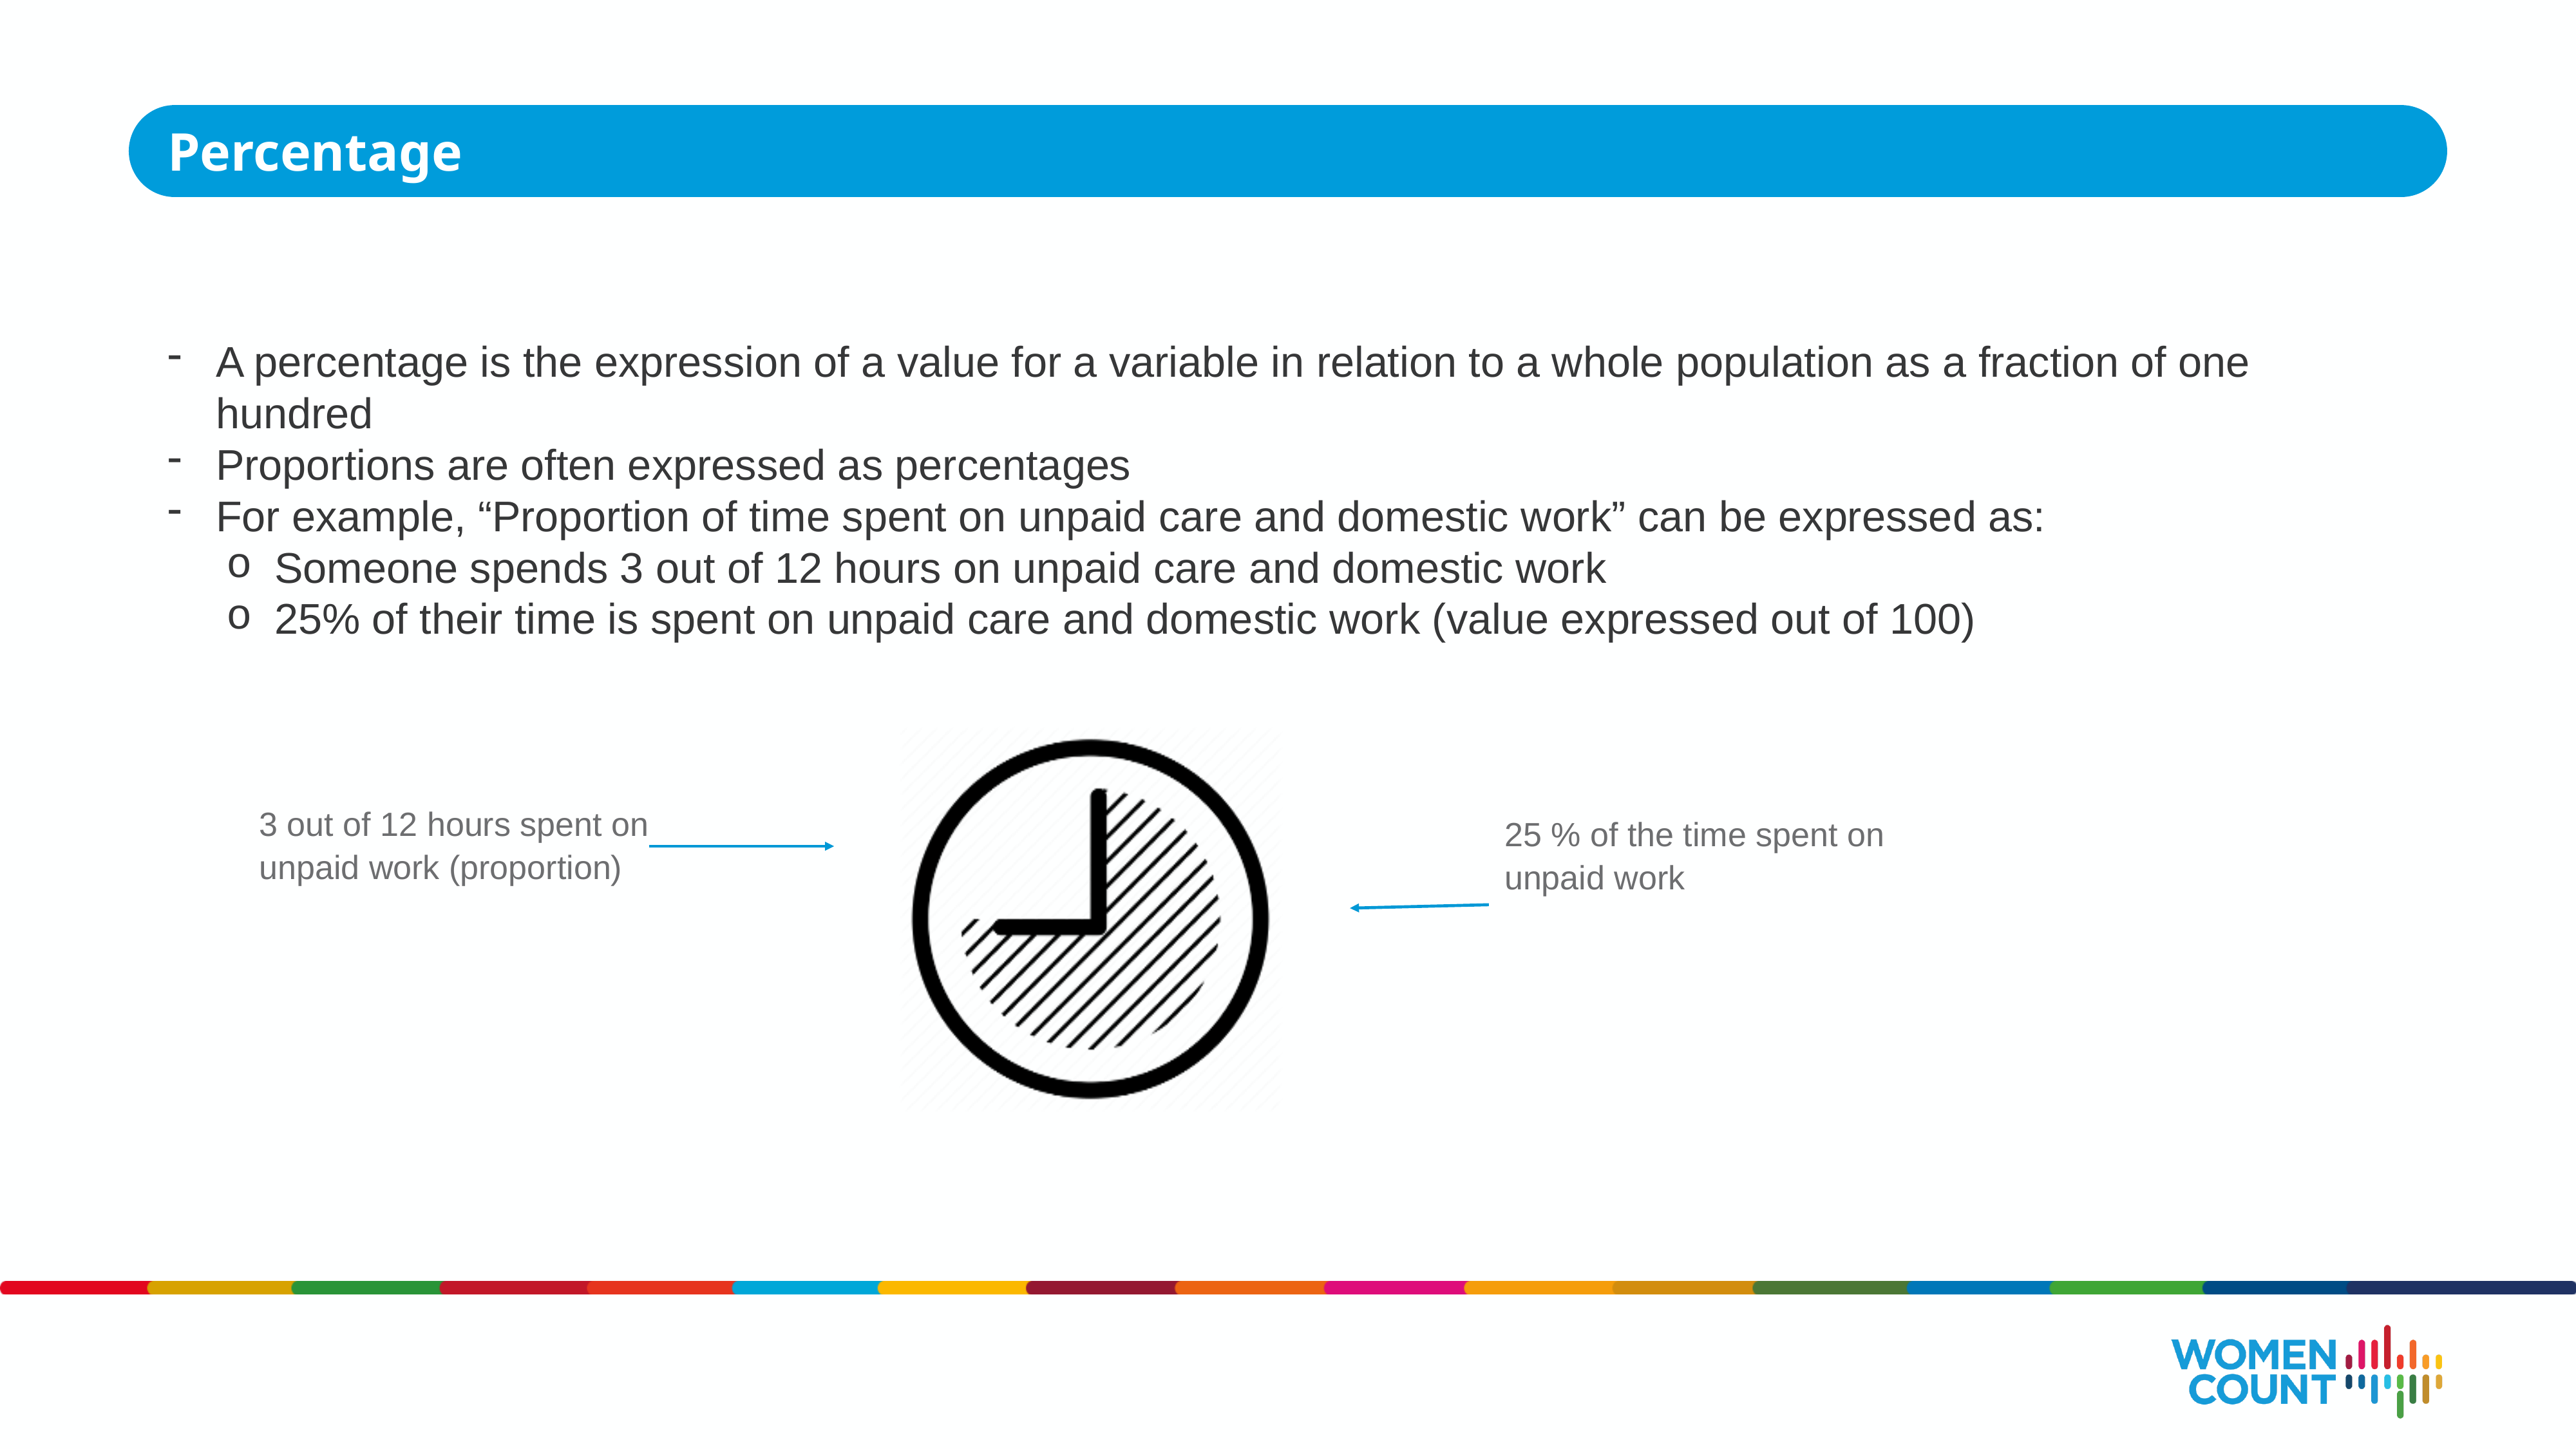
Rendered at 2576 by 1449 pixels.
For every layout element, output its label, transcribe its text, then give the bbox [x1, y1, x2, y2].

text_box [249, 724, 1973, 1115]
list A percentage is the expression of a value for a variable in relation to a whole population as a fraction of one hundred Proportions are often expressed as percentages For example, “Proportion of time spent on unpaid care and domestic work” can be expressed as: Someone spends 3 out of 12 hours on unpaid care and domestic work 25% of their time is spent on unpaid care and domestic work (value expressed out of 100) [167, 334, 2411, 692]
list Percentage [167, 119, 2411, 182]
